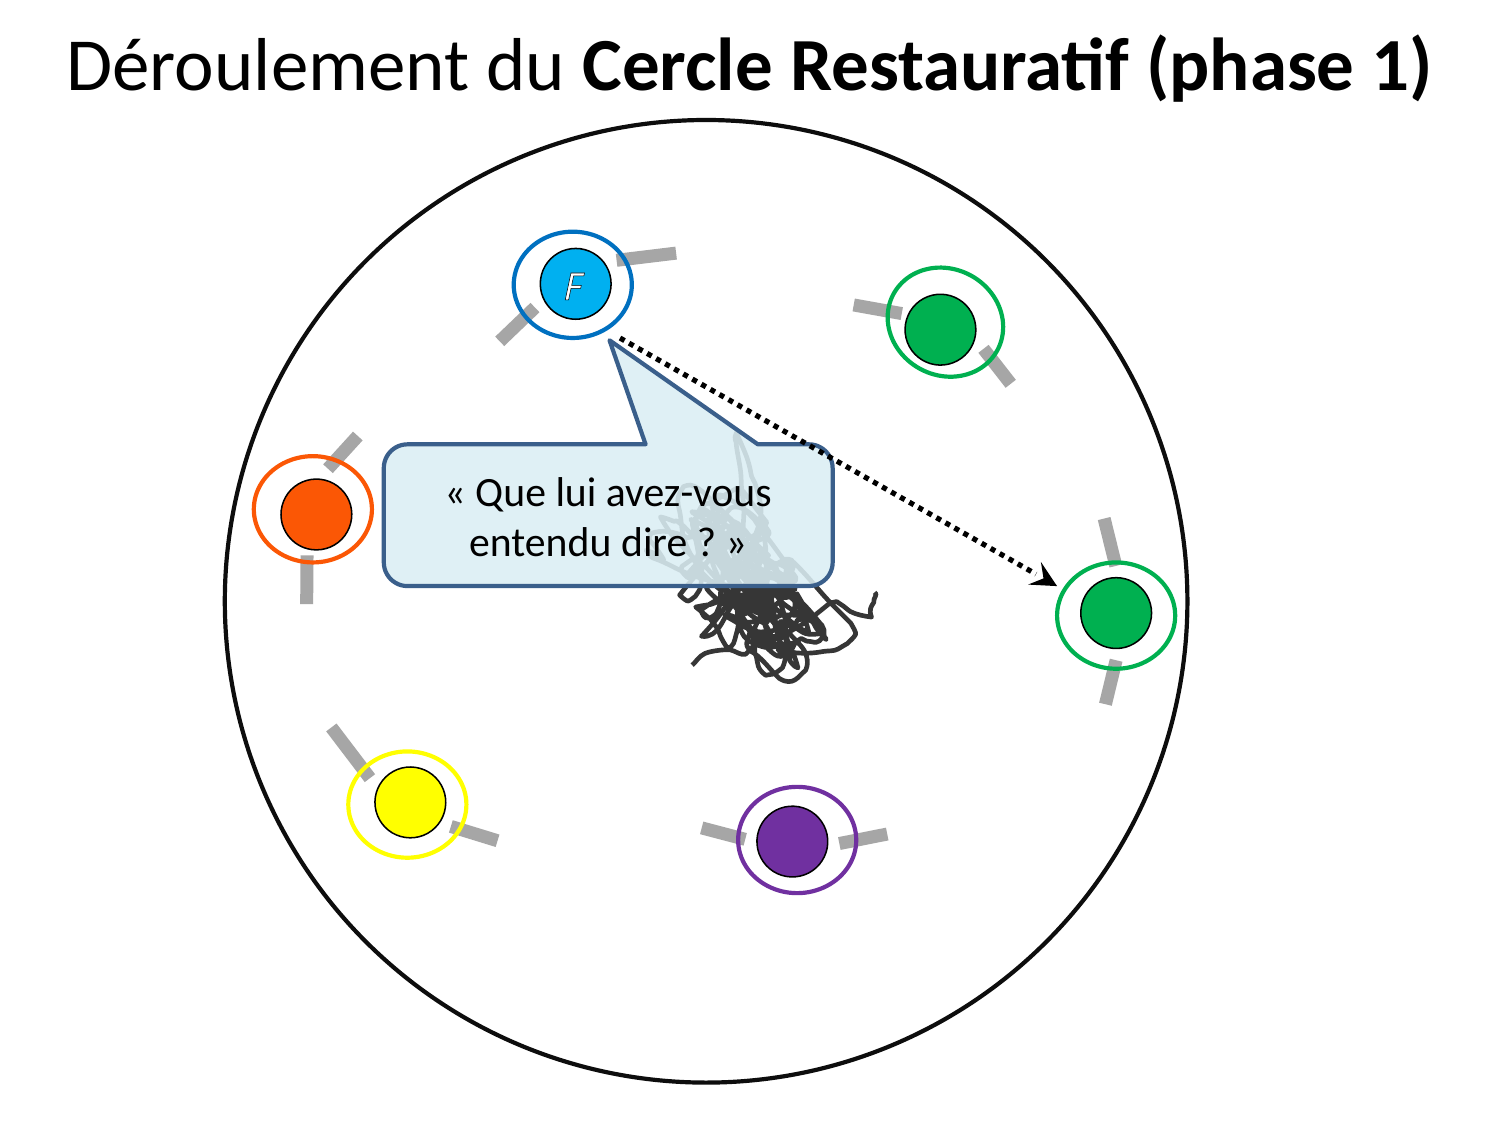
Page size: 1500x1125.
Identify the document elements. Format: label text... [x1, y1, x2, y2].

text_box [369, 698, 441, 900]
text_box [543, 183, 615, 381]
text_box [758, 748, 830, 935]
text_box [903, 240, 975, 417]
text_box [1080, 518, 1152, 705]
text_box [1033, 566, 1058, 587]
title Déroulement du Cercle Restauratif (phase 1) [0, 19, 1500, 103]
text_box [222, 117, 1190, 1085]
text_box « Que lui avez-vous entendu dire ? » [381, 344, 835, 589]
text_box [280, 427, 352, 604]
